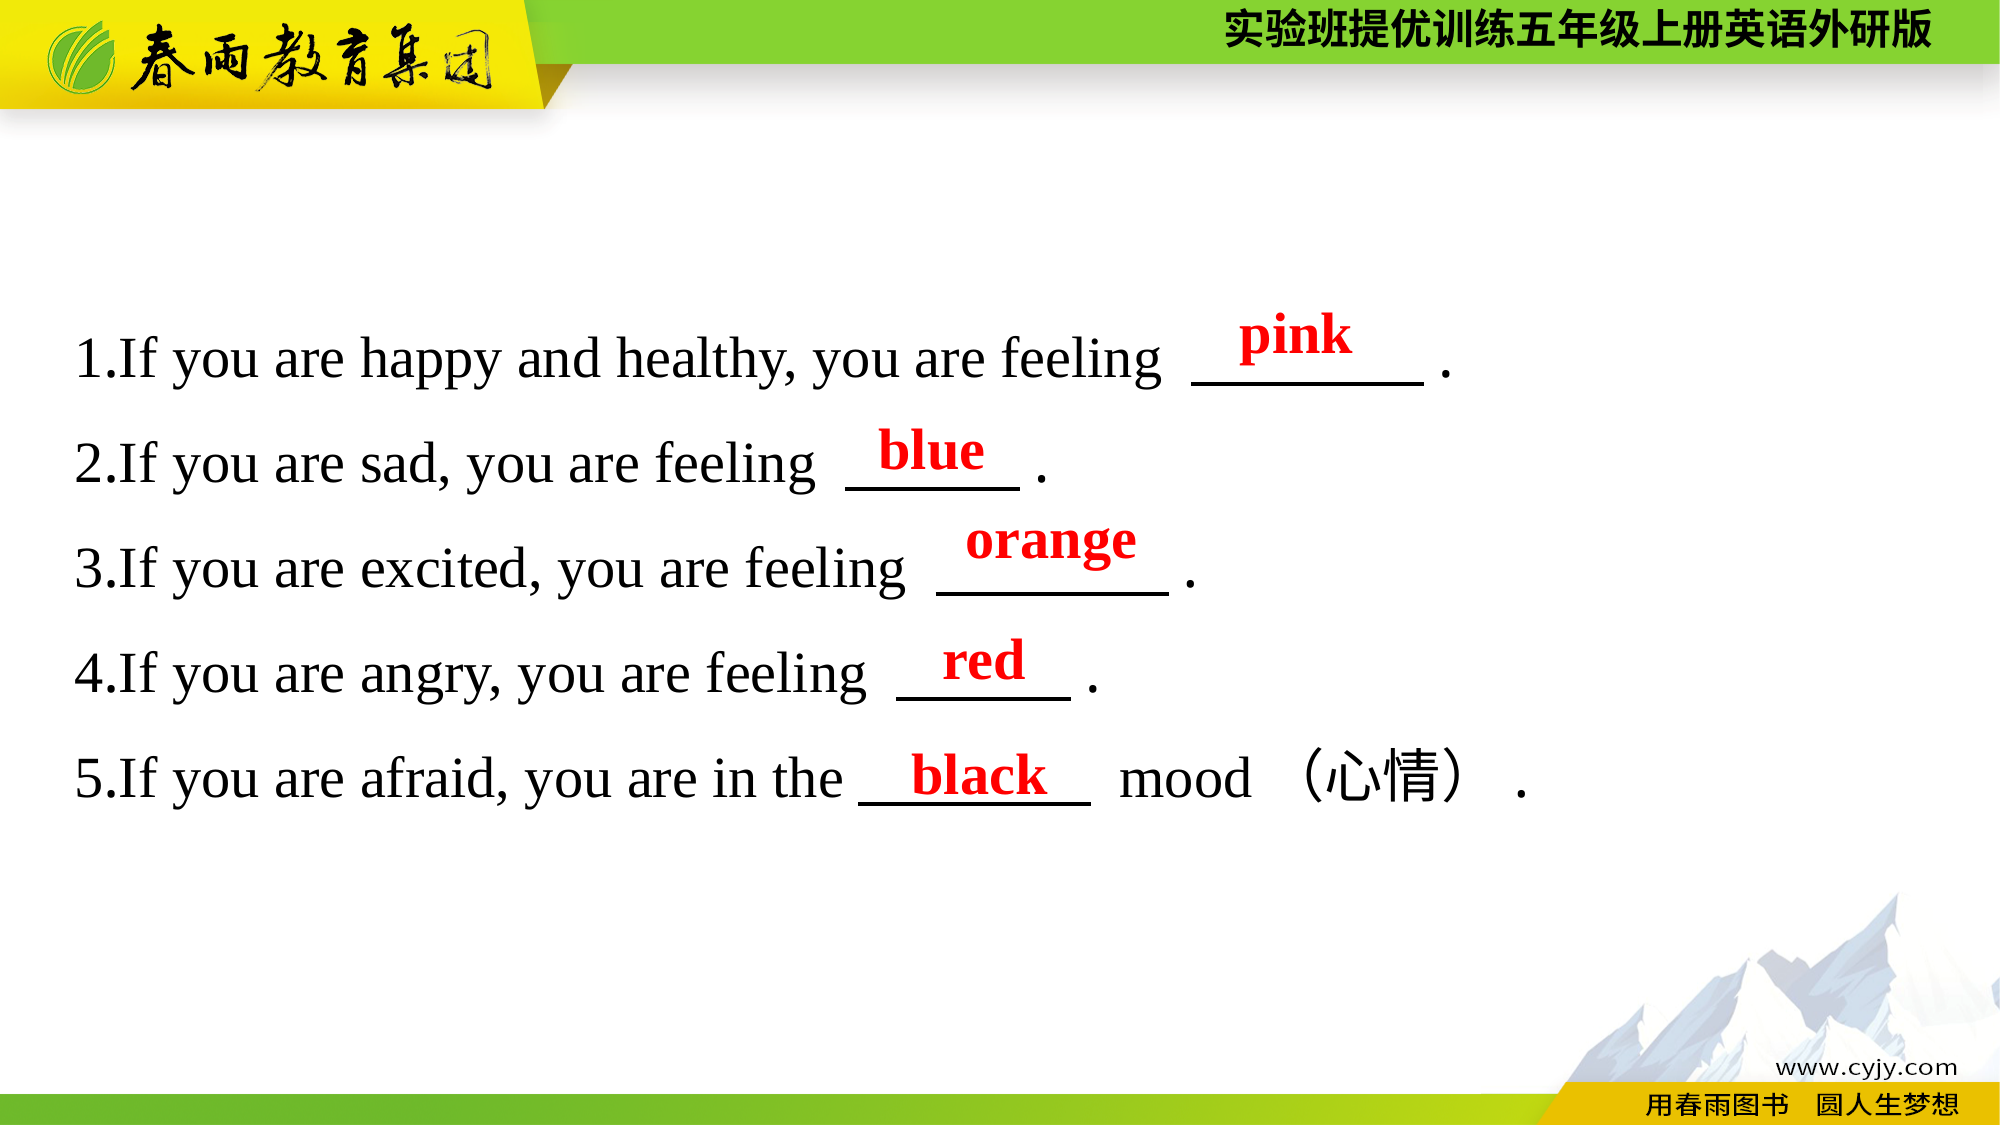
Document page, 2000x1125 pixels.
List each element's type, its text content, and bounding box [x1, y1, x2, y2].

text_box orange [950, 492, 1153, 578]
text_box black [896, 693, 1063, 814]
text_box pink [1225, 287, 1369, 373]
list 1.If you are happy and healthy, you are feeling . 2.If you are sad, you are feeling . 3.If you are excited, you are feeling . 4.If you are angry, you are feeling . 5.If you are afraid, you are in the mood（心情）. [59, 277, 1944, 823]
text_box red [927, 613, 1041, 693]
picture [0, 0, 2000, 1125]
text_box blue [863, 403, 1001, 489]
